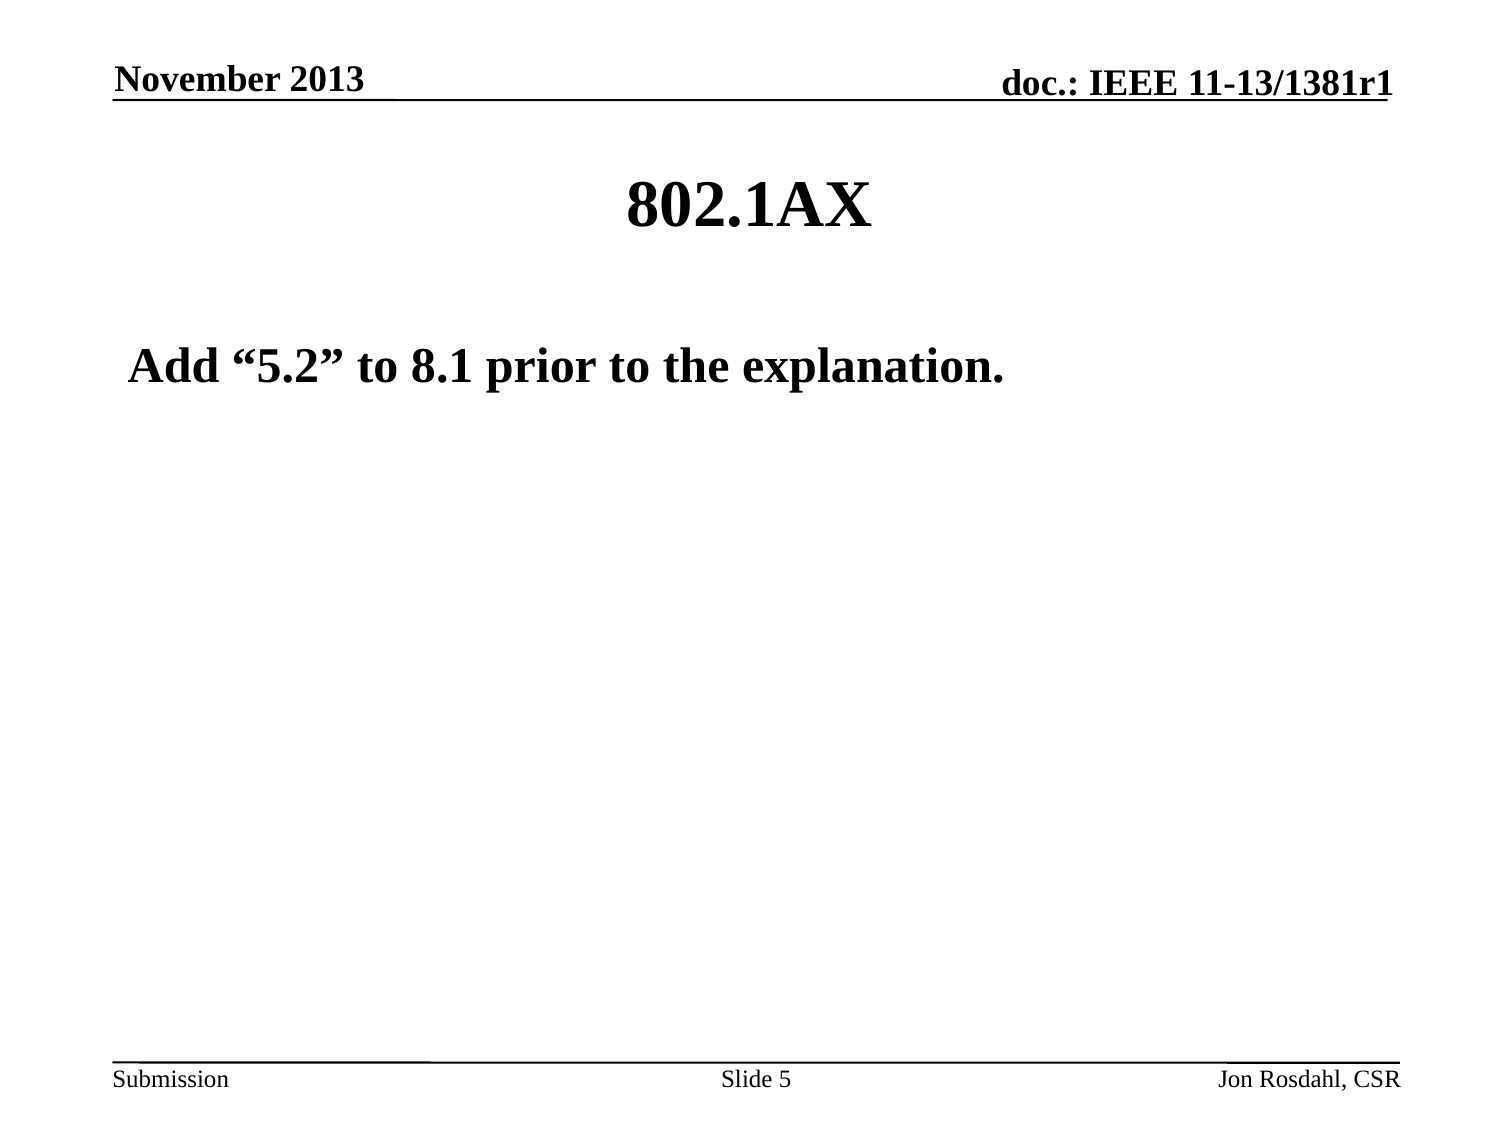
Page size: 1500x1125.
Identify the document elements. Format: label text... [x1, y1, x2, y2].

footer Jon Rosdahl, CSR [878, 1061, 1402, 1093]
slide_number Slide 5 [712, 1061, 800, 1123]
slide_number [114, 54, 423, 100]
list Add “5.2” to 8.1 prior to the explanation. [112, 324, 1388, 1000]
title 802.1AX [112, 112, 1388, 288]
